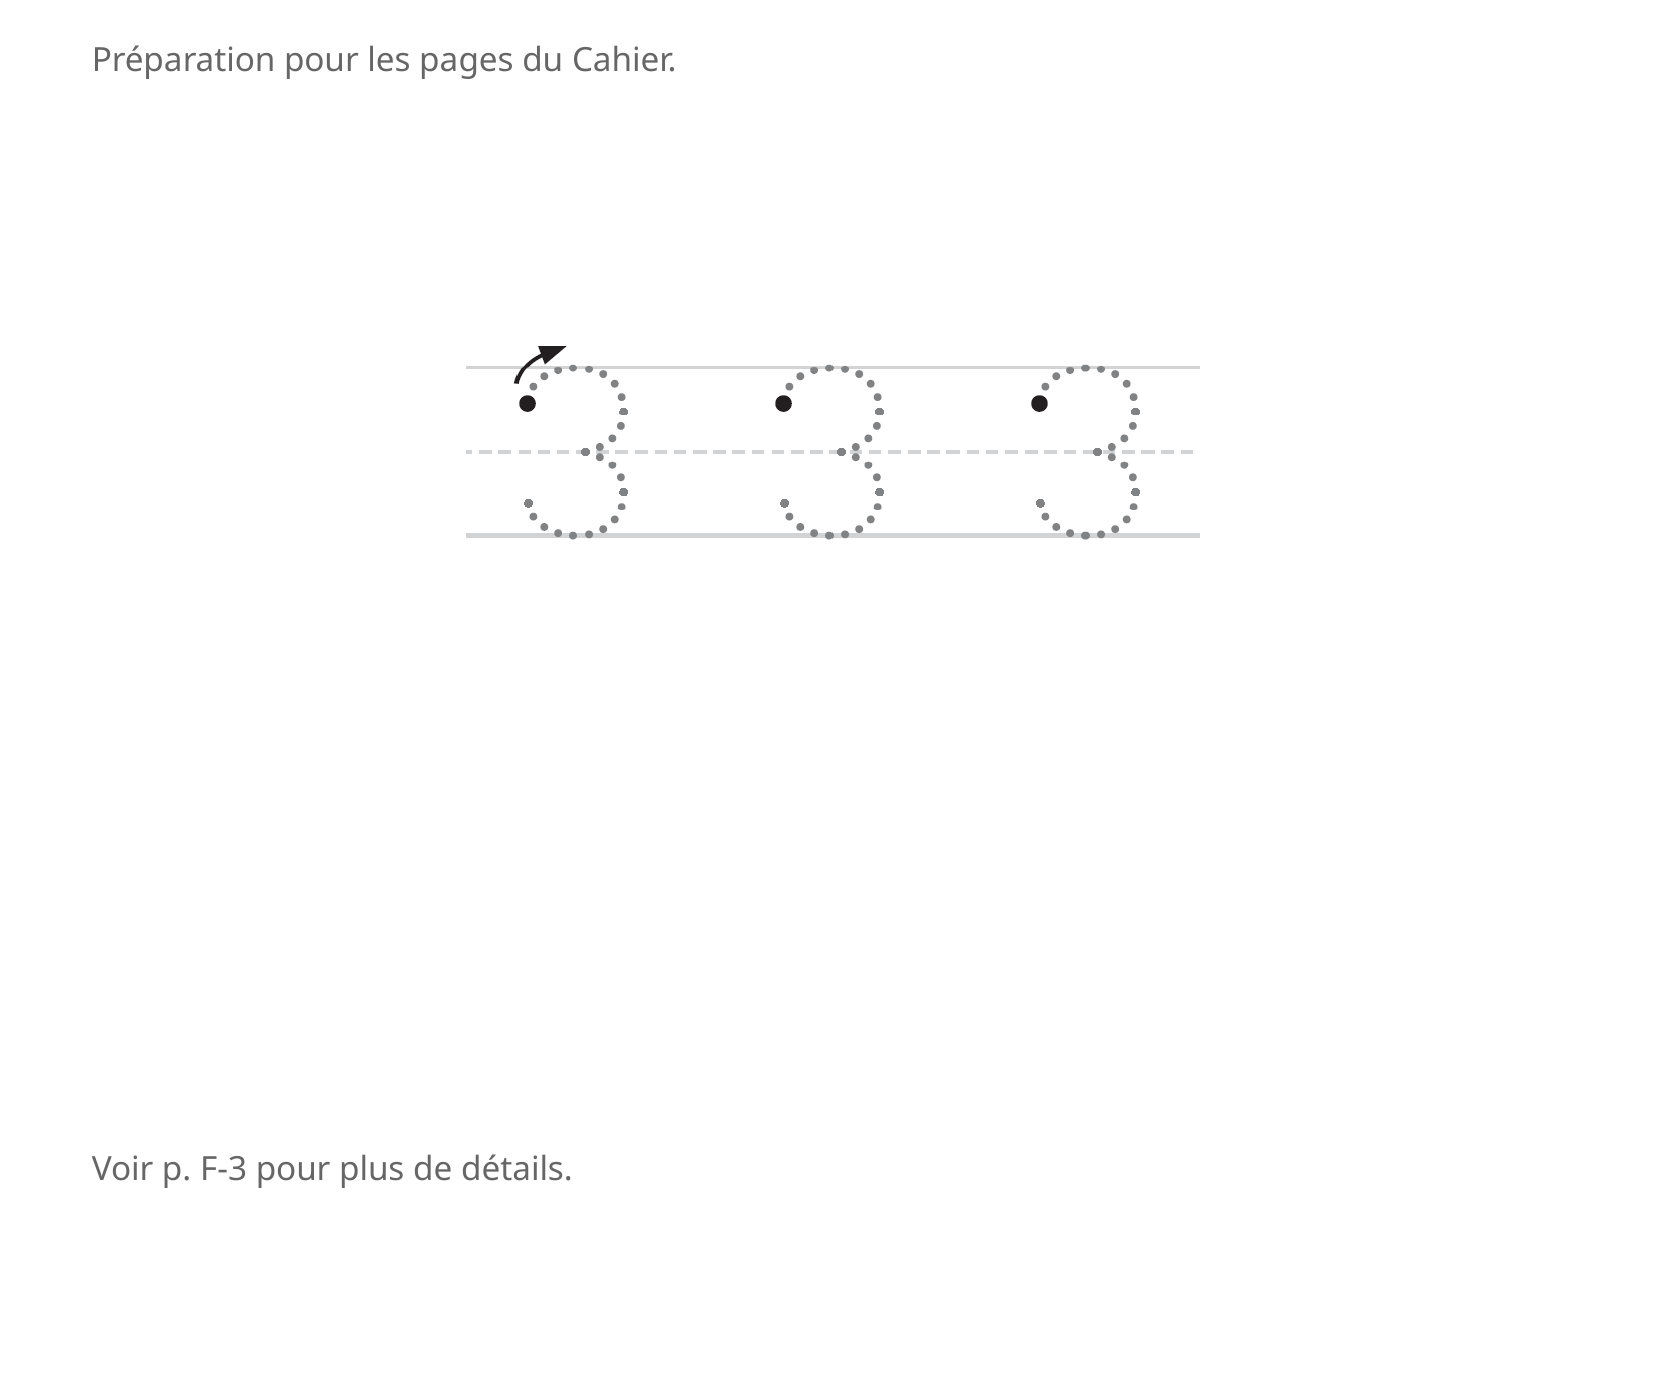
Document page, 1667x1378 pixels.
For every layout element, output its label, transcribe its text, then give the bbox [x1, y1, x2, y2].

text_box Préparation pour les pages du Cahier. [77, 31, 992, 86]
picture [453, 320, 1212, 557]
text_box Voir p. F-3 pour plus de détails. [77, 1139, 1161, 1195]
